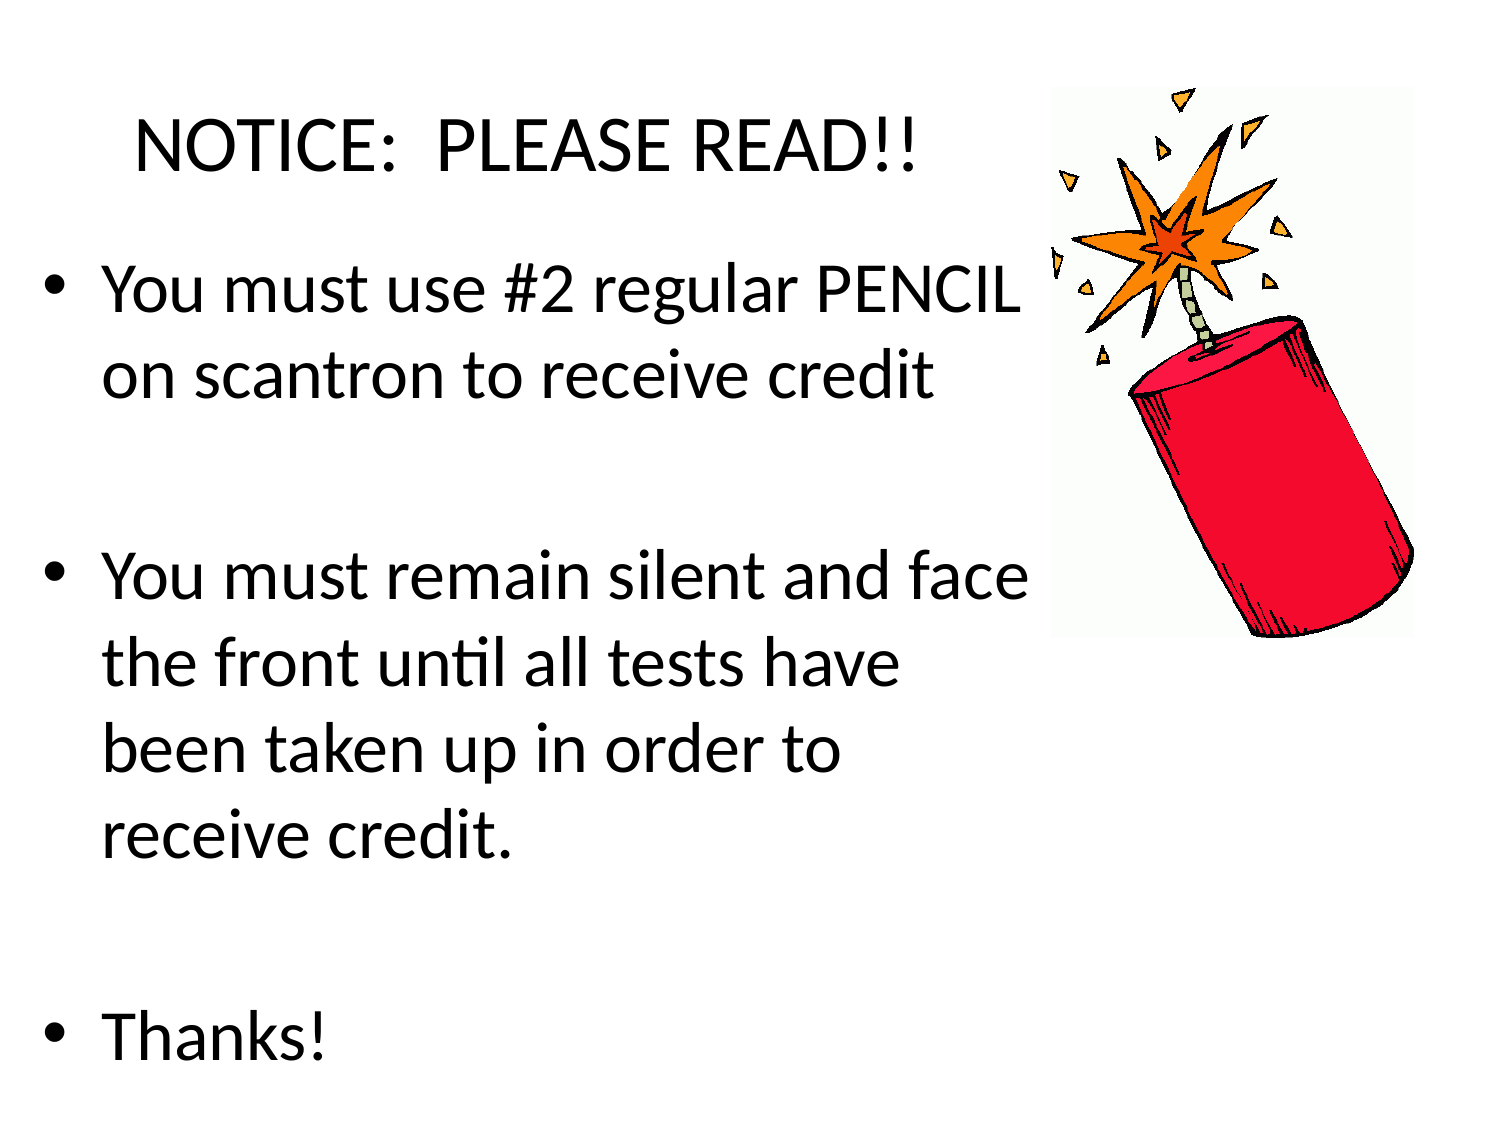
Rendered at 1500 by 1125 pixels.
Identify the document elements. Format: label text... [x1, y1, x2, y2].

list You must use #2 regular PENCIL on scantron to receive credit You must remain silent and face the front until all tests have been taken up in order to receive credit. Thanks! [27, 232, 1053, 1096]
title NOTICE: PLEASE READ!! [75, 45, 1000, 232]
picture [1051, 87, 1415, 638]
